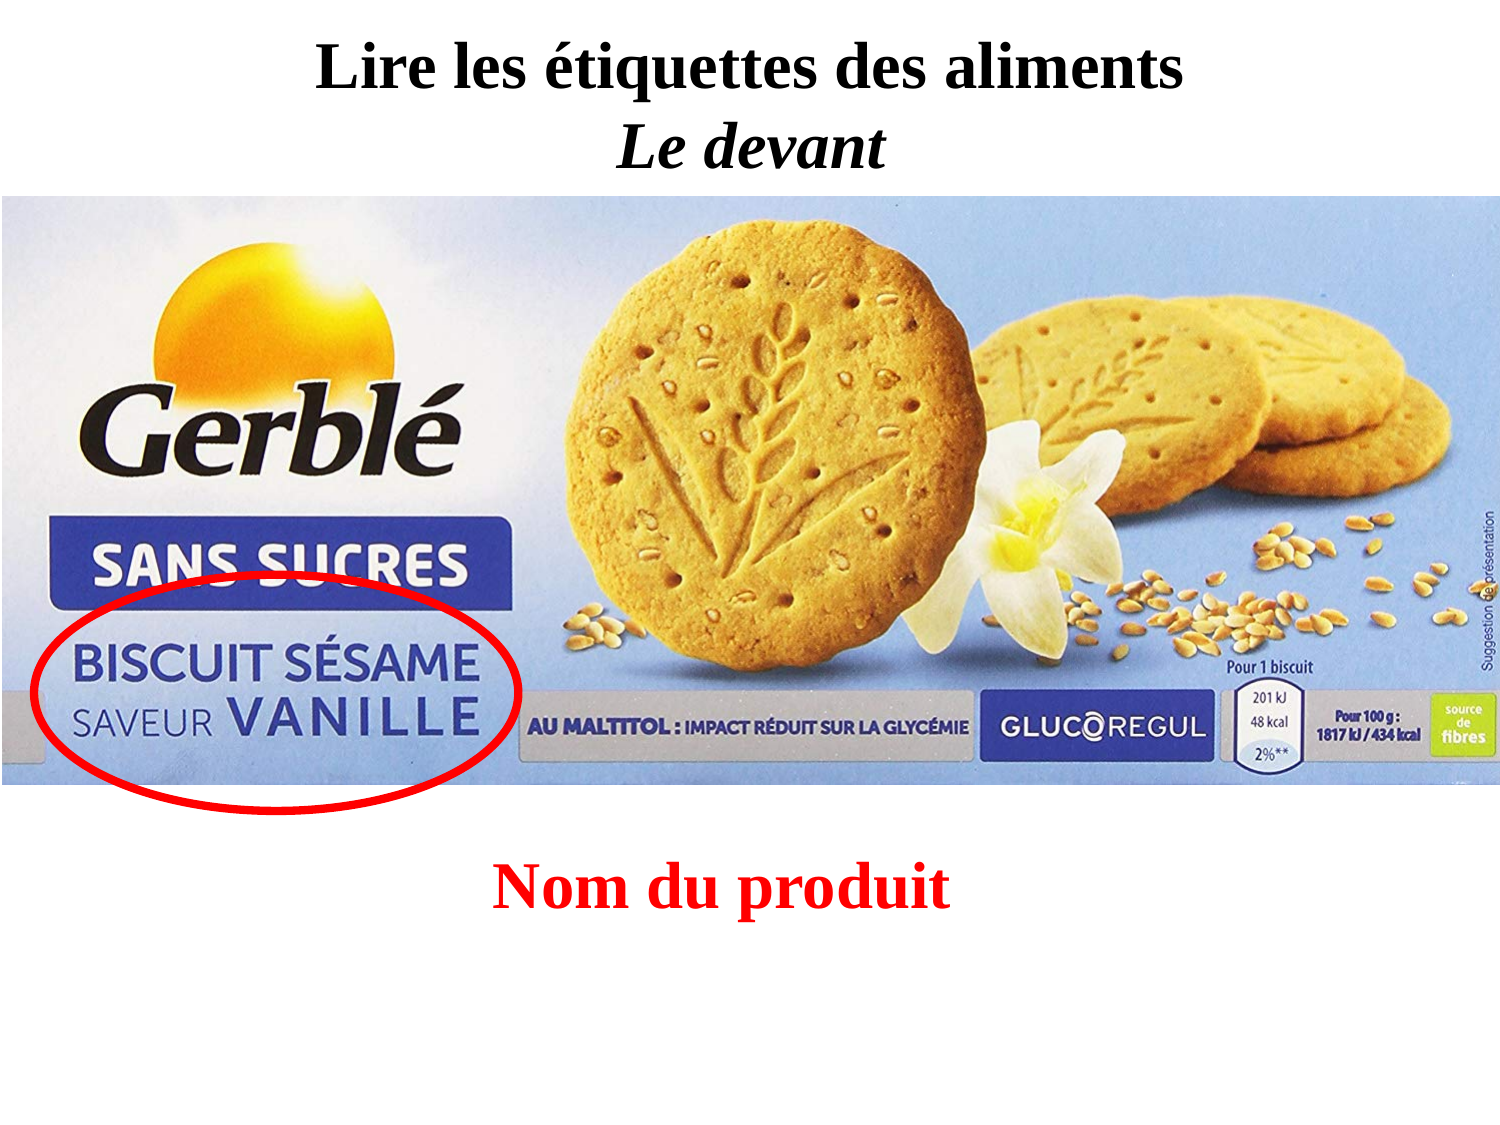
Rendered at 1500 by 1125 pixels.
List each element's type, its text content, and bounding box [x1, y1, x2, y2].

text_box [140, 793, 412, 814]
text_box Nom du produit [478, 834, 1127, 929]
picture [1, 196, 1500, 785]
text_box Lire les étiquettes des aliments Le devant [2, 14, 1500, 189]
